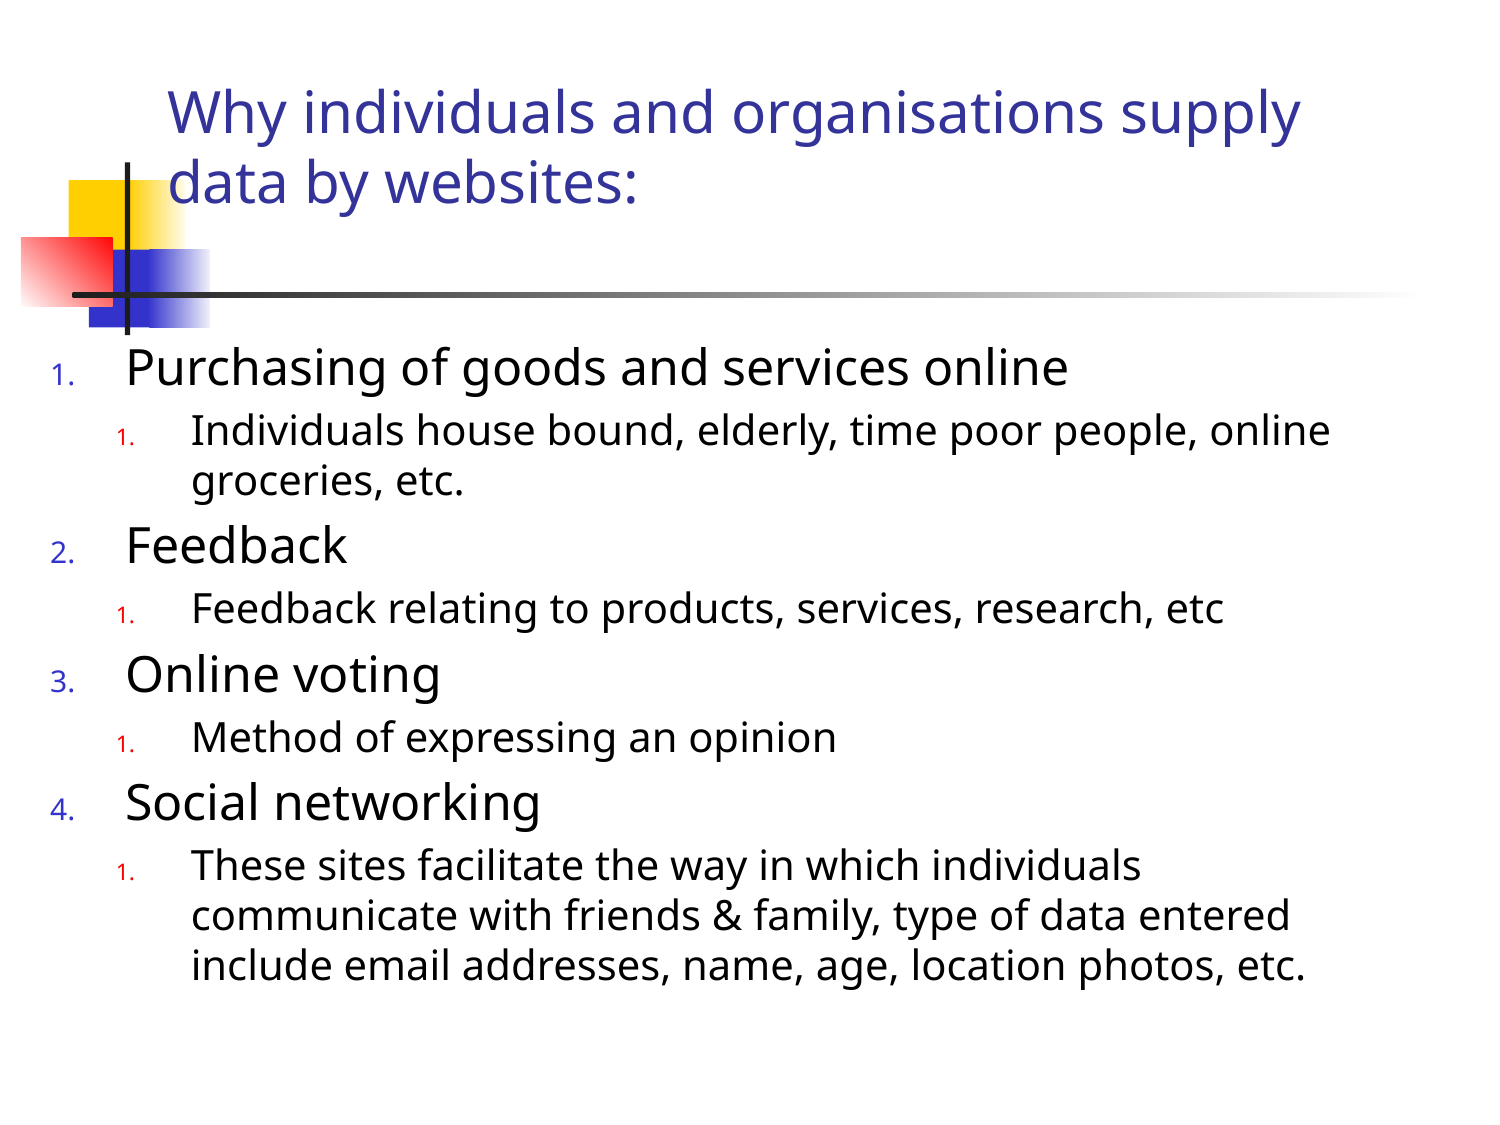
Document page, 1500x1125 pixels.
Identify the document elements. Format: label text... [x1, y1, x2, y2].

title Why individuals and organisations supply data by websites: [152, 46, 1384, 223]
list Purchasing of goods and services online Individuals house bound, elderly, time poor people, online groceries, etc. Feedback Feedback relating to products, services, research, etc Online voting Method of expressing an opinion Social networking These sites facilitate the way in which individuals communicate with friends & family, type of data entered include email addresses, name, age, location photos, etc. [34, 327, 1430, 1091]
